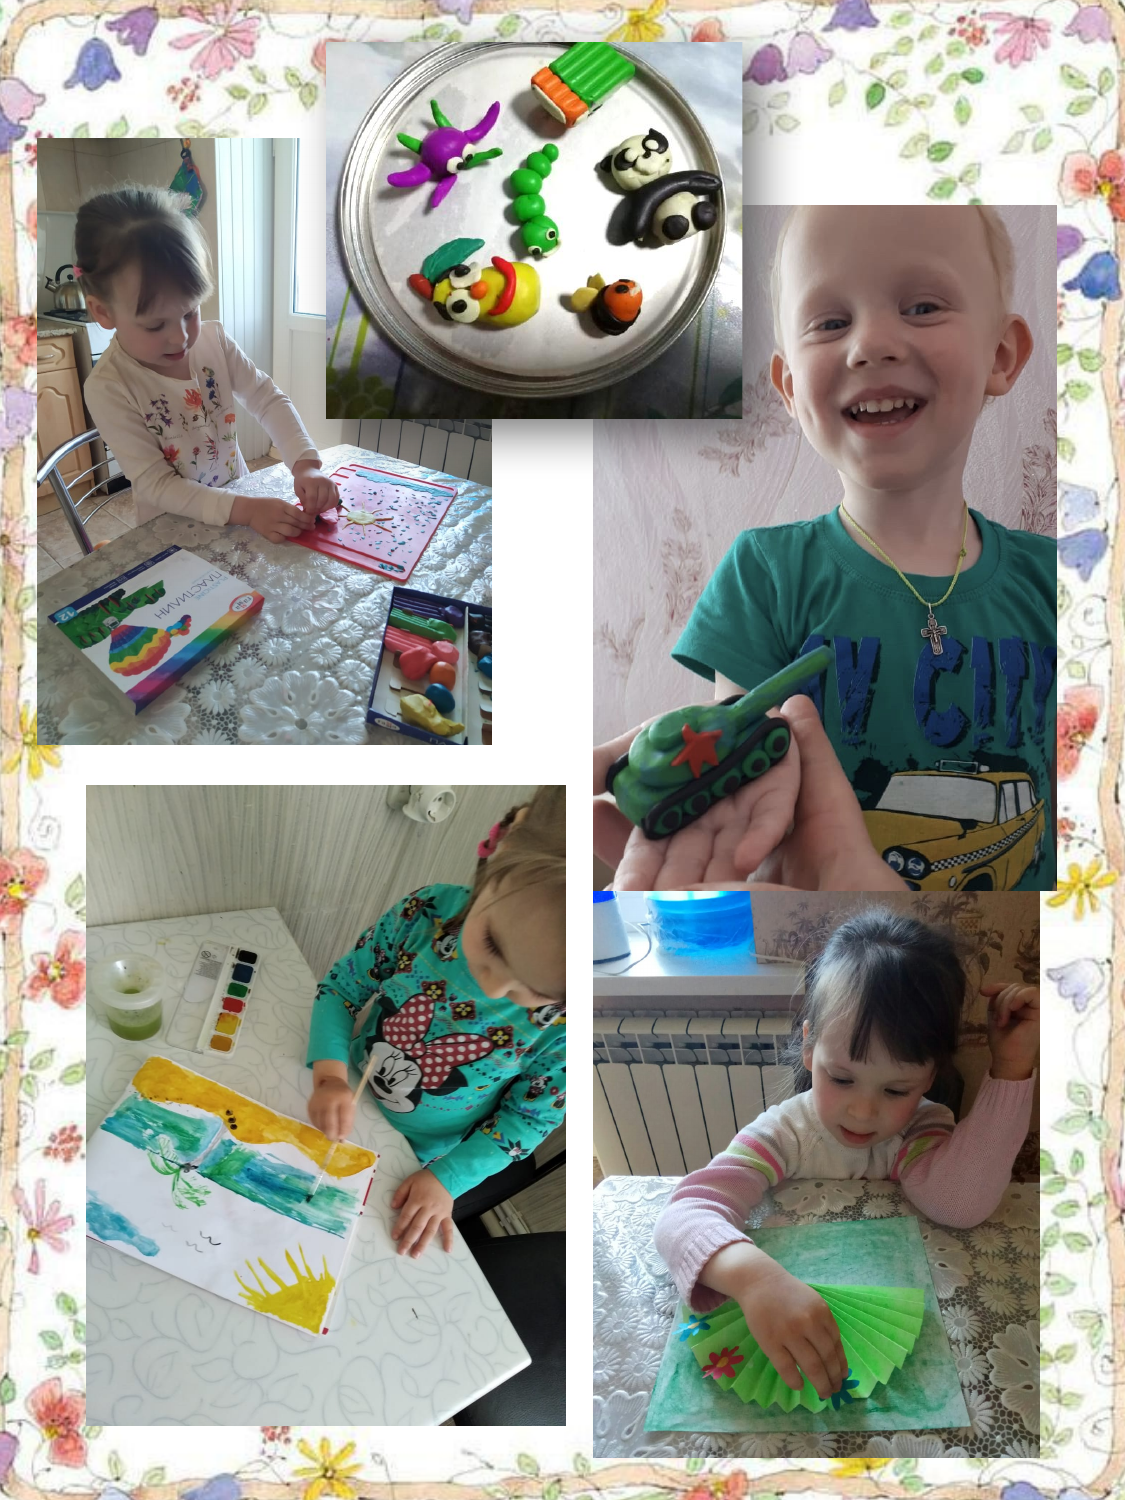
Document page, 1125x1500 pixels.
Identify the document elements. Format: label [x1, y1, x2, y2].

text_box [0, 0, 1125, 1500]
